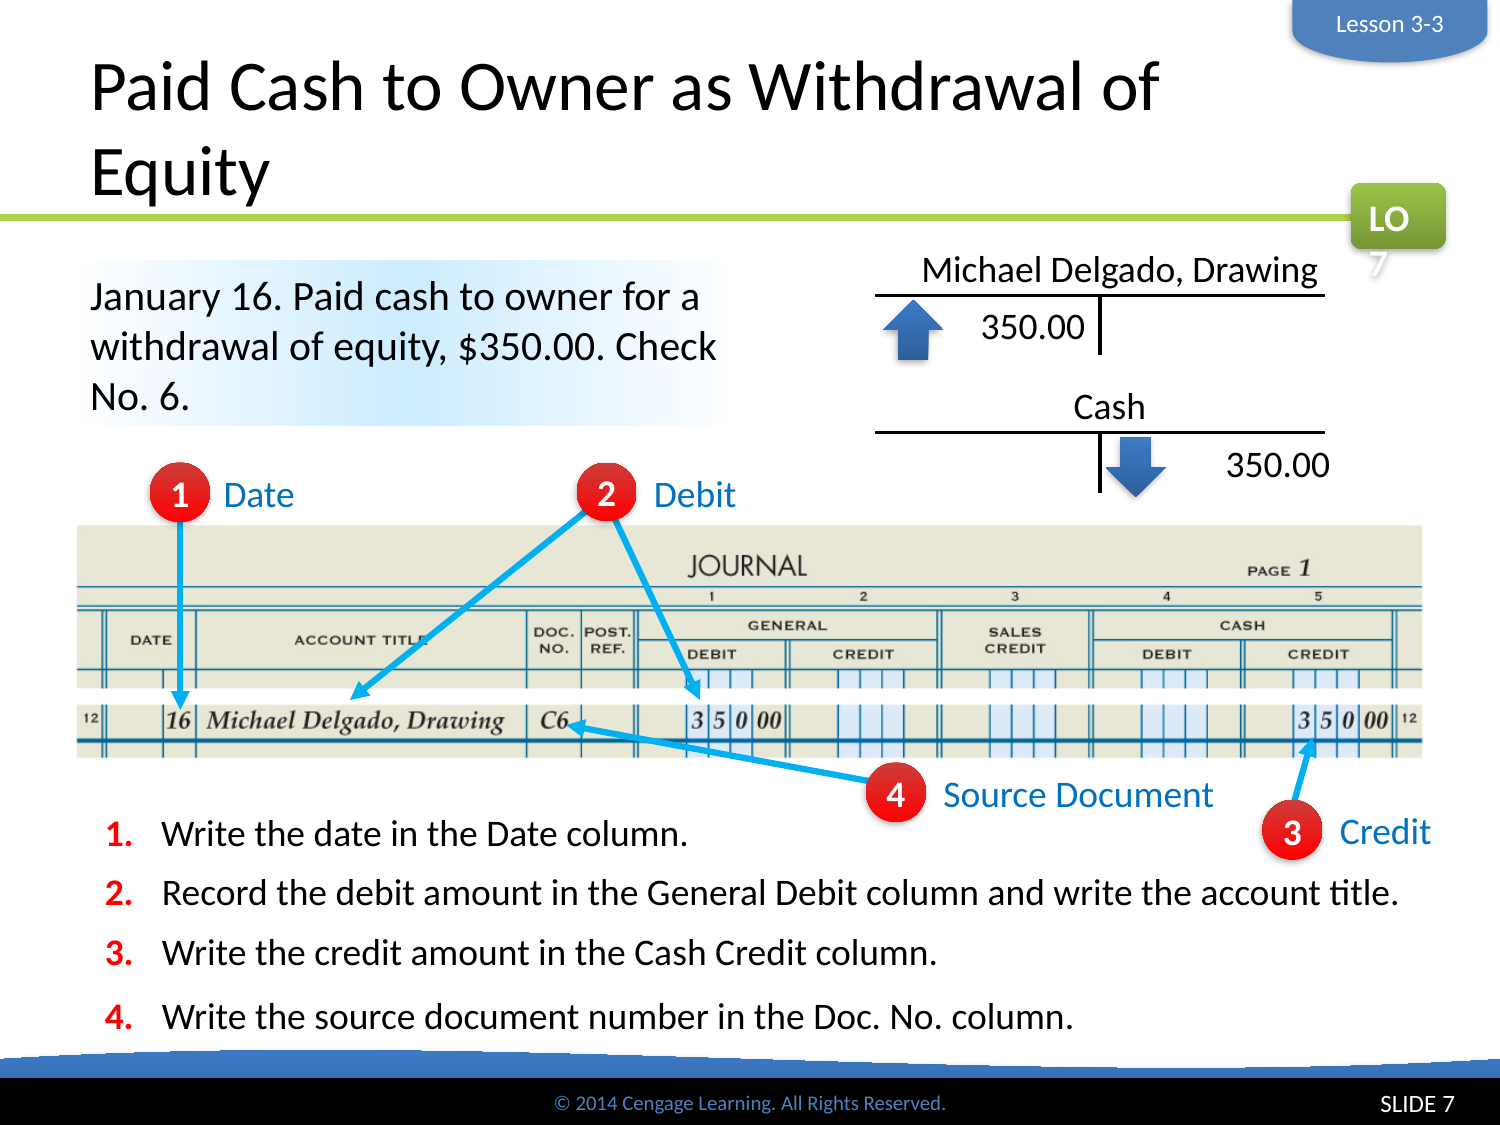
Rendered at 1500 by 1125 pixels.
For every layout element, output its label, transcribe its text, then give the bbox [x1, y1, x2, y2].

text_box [149, 462, 360, 711]
text_box 1. Write the date in the Date column. [89, 801, 1257, 862]
text_box 3. Write the credit amount in the Cash Credit column. [90, 920, 1475, 981]
picture [165, 524, 1426, 739]
slide_number SLIDE 7 [1170, 1080, 1470, 1125]
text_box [874, 237, 1356, 356]
text_box Lesson 3-3 [1321, 0, 1459, 45]
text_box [1262, 737, 1463, 861]
picture [74, 524, 565, 761]
title Paid Cash to Owner as Withdrawal of Equity [75, 29, 1350, 218]
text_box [349, 462, 790, 701]
text_box January 16. Paid cash to owner for a withdrawal of equity, $350.00. Check No. 6. [74, 260, 738, 426]
text_box 4. Write the source document number in the Doc. No. column. [90, 984, 1475, 1045]
text_box [1292, 0, 1488, 63]
text_box LO7 [1350, 183, 1446, 250]
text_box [565, 724, 1267, 824]
text_box 2. Record the debit amount in the General Debit column and write the account title. [90, 862, 1450, 920]
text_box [874, 374, 1346, 494]
